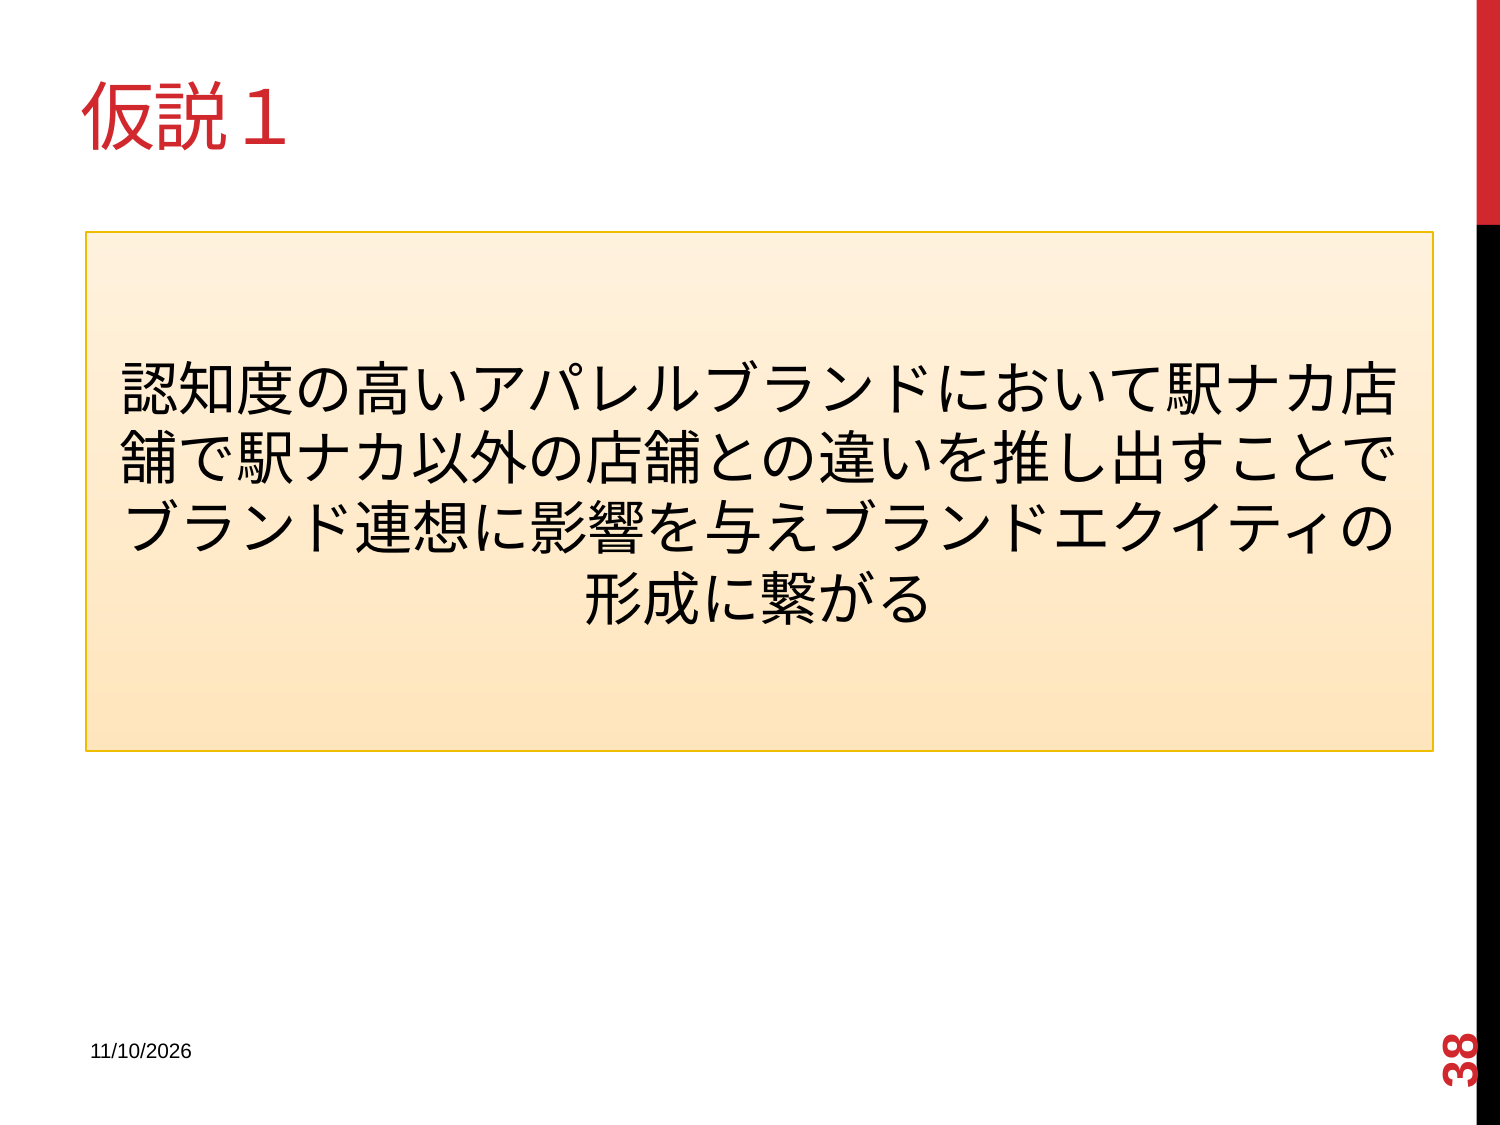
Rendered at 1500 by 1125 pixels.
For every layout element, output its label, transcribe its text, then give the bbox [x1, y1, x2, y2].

text_box 認知度の高いアパレルブランドにおいて駅ナカ店舗で駅ナカ以外の店舗との違いを推し出すことでブランド連想に影響を与えブランドエクイティの形成に繋がる [85, 231, 1434, 752]
slide_number 38 [1427, 887, 1488, 1104]
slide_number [75, 1012, 638, 1063]
title 仮説１ [64, 30, 965, 168]
